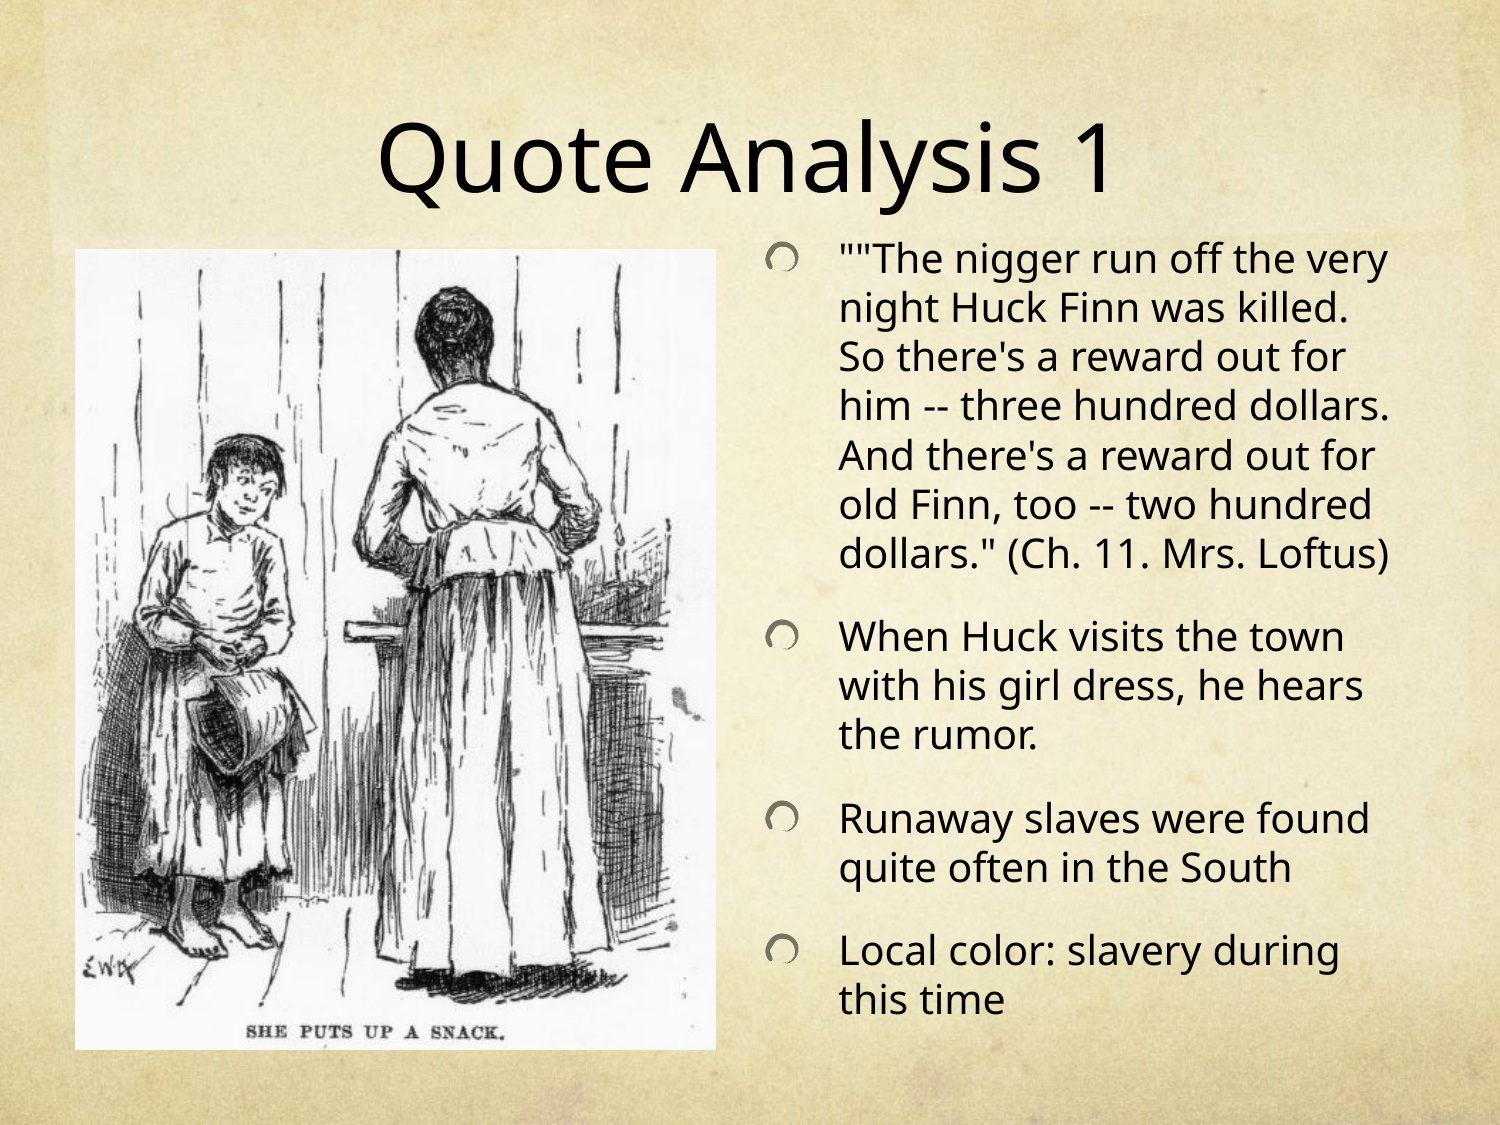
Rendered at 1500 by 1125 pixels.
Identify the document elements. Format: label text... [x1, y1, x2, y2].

picture [0, 0, 1500, 1125]
title Quote Analysis 1 [150, 82, 1350, 225]
list ""The nigger run off the very night Huck Finn was killed. So there's a reward out for him -- three hundred dollars. And there's a reward out for old Finn, too -- two hundred dollars." (Ch. 11. Mrs. Loftus) When Huck visits the town with his girl dress, he hears the rumor. Runaway slaves were found quite often in the South Local color: slavery during this time [750, 224, 1413, 1050]
